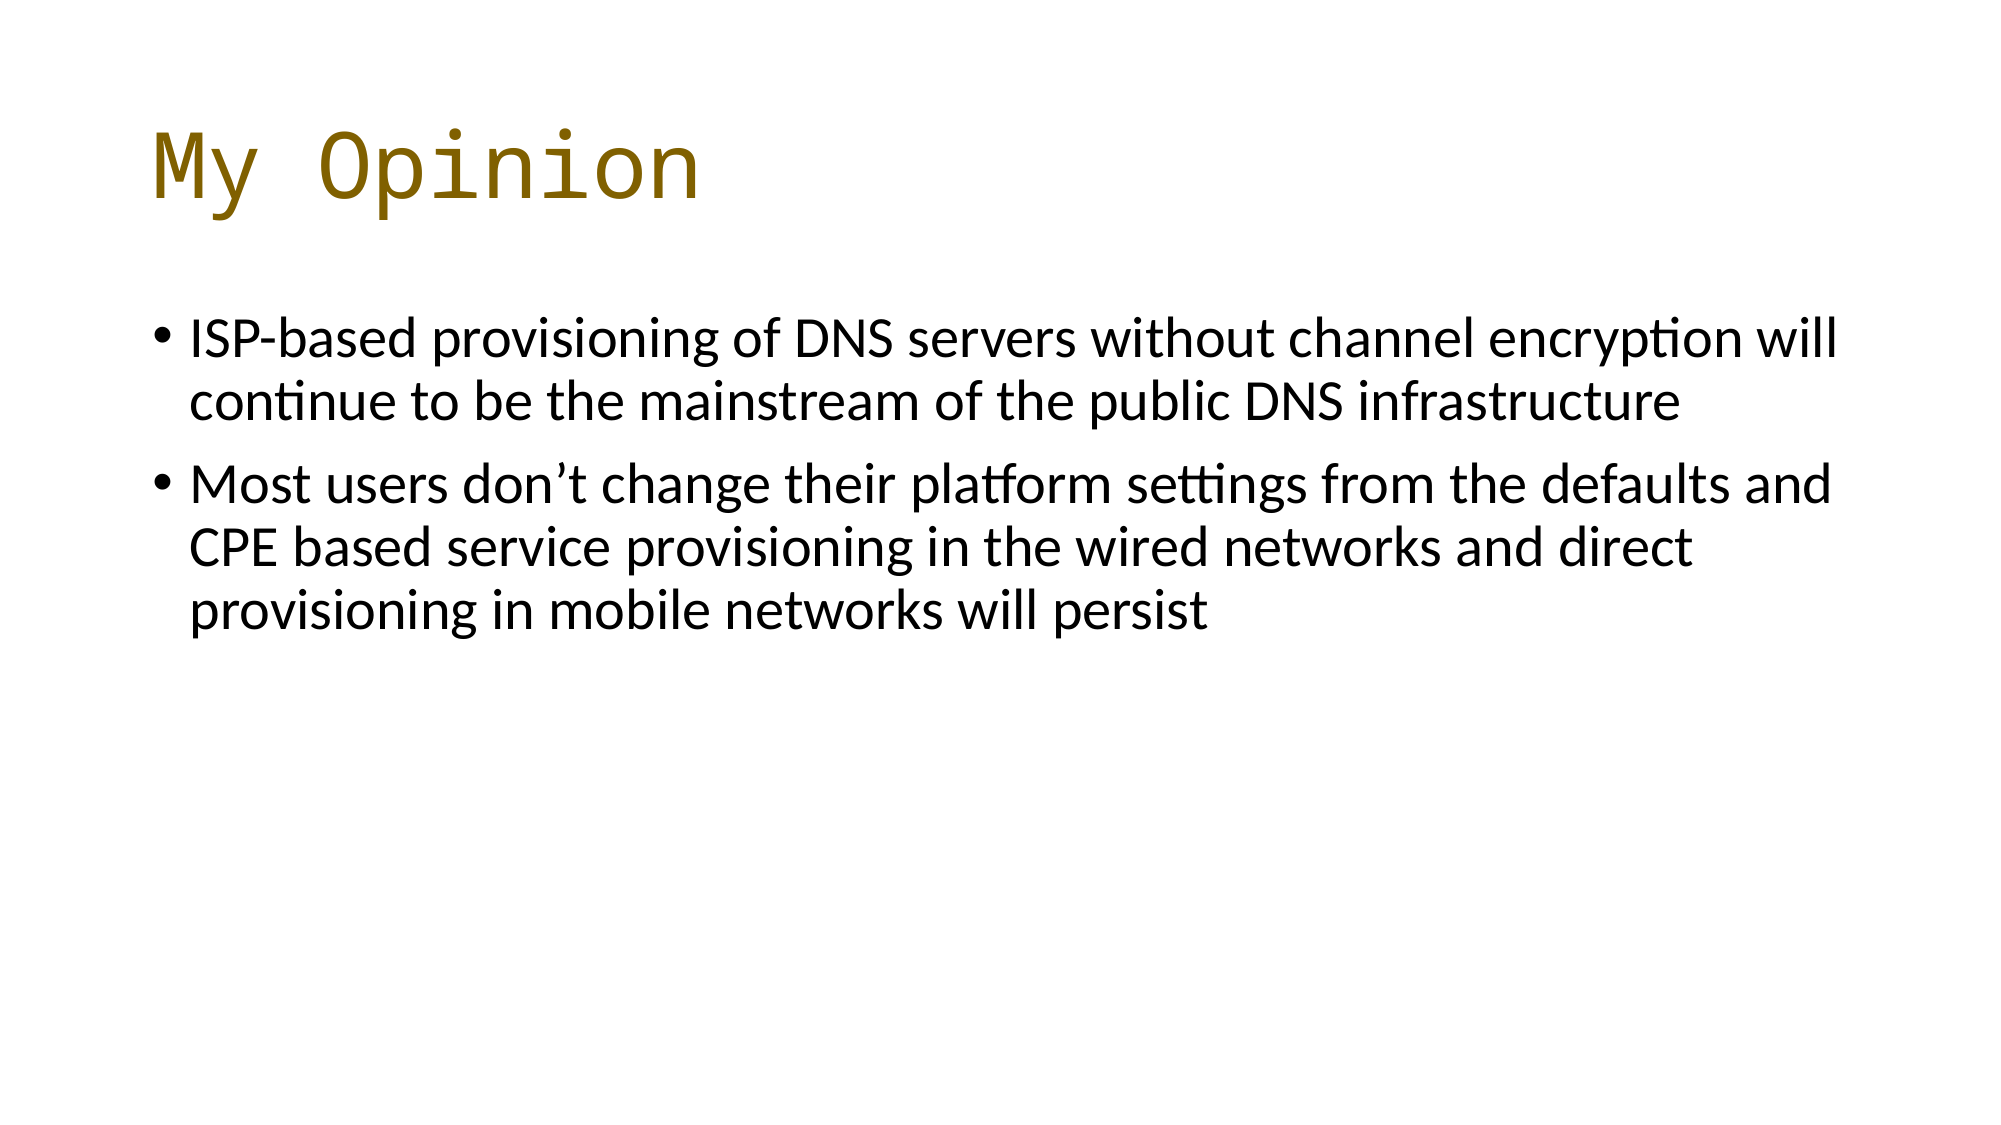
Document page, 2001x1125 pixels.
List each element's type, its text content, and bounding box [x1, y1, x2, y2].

list ISP-based provisioning of DNS servers without channel encryption will continue to be the mainstream of the public DNS infrastructure Most users don’t change their platform settings from the defaults and CPE based service provisioning in the wired networks and direct provisioning in mobile networks will persist [137, 299, 1863, 1014]
title My Opinion [137, 59, 1863, 278]
